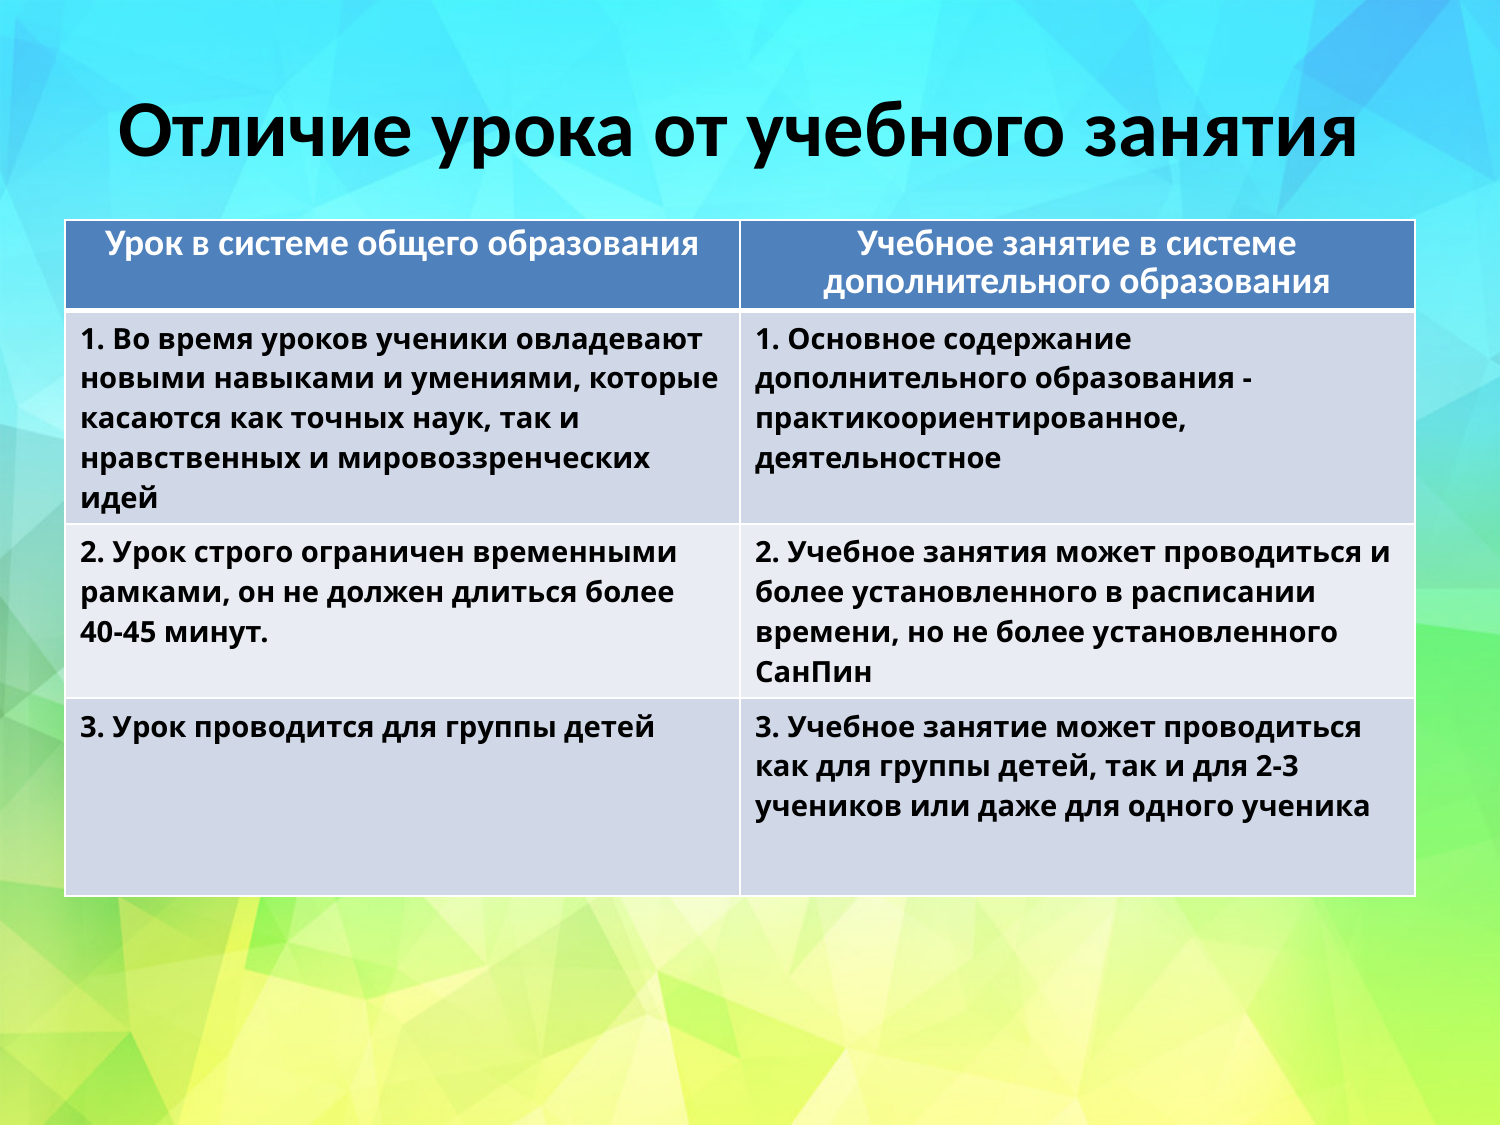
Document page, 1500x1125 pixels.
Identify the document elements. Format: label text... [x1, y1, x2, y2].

table_cell 3. Учебное занятие может проводиться как для группы детей, так и для 2-3 учеников или даже для одного ученика [741, 699, 1414, 895]
table_header Урок в системе общего образования [66, 221, 739, 308]
table_cell 1. Во время уроков ученики овладевают новыми навыками и умениями, которые касаются как точных наук, так и нравственных и мировоззренческих идей [66, 313, 739, 523]
table_cell 1. Основное содержание дополнительного образования - практикоориентированное, деятельностное [741, 313, 1414, 523]
table_header Учебное занятие в системе дополнительного образования [741, 221, 1414, 308]
title Отличие урока от учебного занятия [64, 30, 1415, 219]
table_cell 3. Урок проводится для группы детей [66, 699, 739, 895]
table_cell 2. Урок строго ограничен временными рамками, он не должен длиться более 40-45 минут. [66, 525, 739, 697]
table_cell 2. Учебное занятия может проводиться и более установленного в расписании времени, но не более установленного СанПин [741, 525, 1414, 697]
